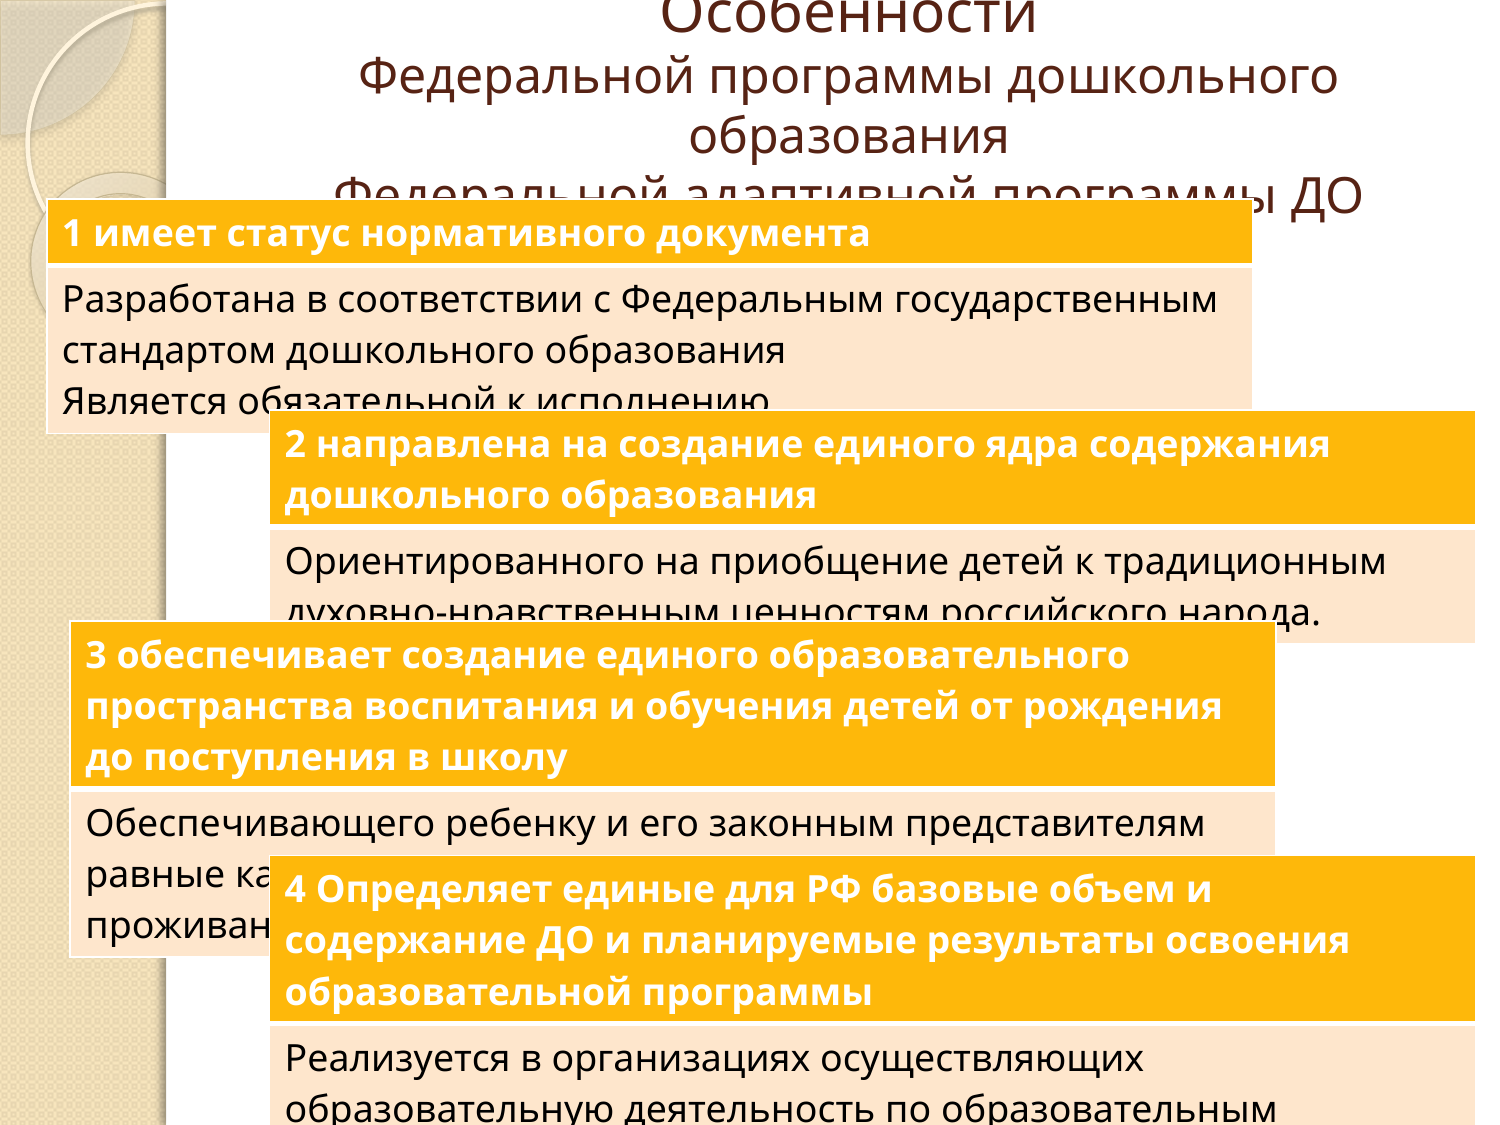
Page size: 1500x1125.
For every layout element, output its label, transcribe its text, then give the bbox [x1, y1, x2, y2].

table_header 3 обеспечивает создание единого образовательного пространства воспитания и обучения детей от рождения до поступления в школу [71, 622, 1275, 786]
table_cell Обеспечивающего ребенку и его законным представителям равные качественные условия ДО вне зависимости от места проживания [71, 792, 1275, 956]
table_header 2 направлена на создание единого ядра содержания дошкольного образования [270, 411, 1475, 524]
table_cell Реализуется в организациях осуществляющих образовательную деятельность по образовательным программам дошкольного образования. [270, 1026, 1475, 1125]
table_cell Ориентированного на приобщение детей к традиционным духовно-нравственным ценностям российского народа. [270, 530, 1475, 643]
table_header 1 имеет статус нормативного документа [48, 200, 1252, 263]
table_cell Разработана в соответствии с Федеральным государственным стандартом дошкольного образования Является обязательной к исполнению [48, 268, 1252, 433]
title Особенности Федеральной программы дошкольного образования Федеральной адаптивной программы ДО [234, 35, 1465, 223]
table_header 4 Определяет единые для РФ базовые объем и содержание ДО и планируемые результаты освоения образовательной программы [270, 856, 1475, 1021]
